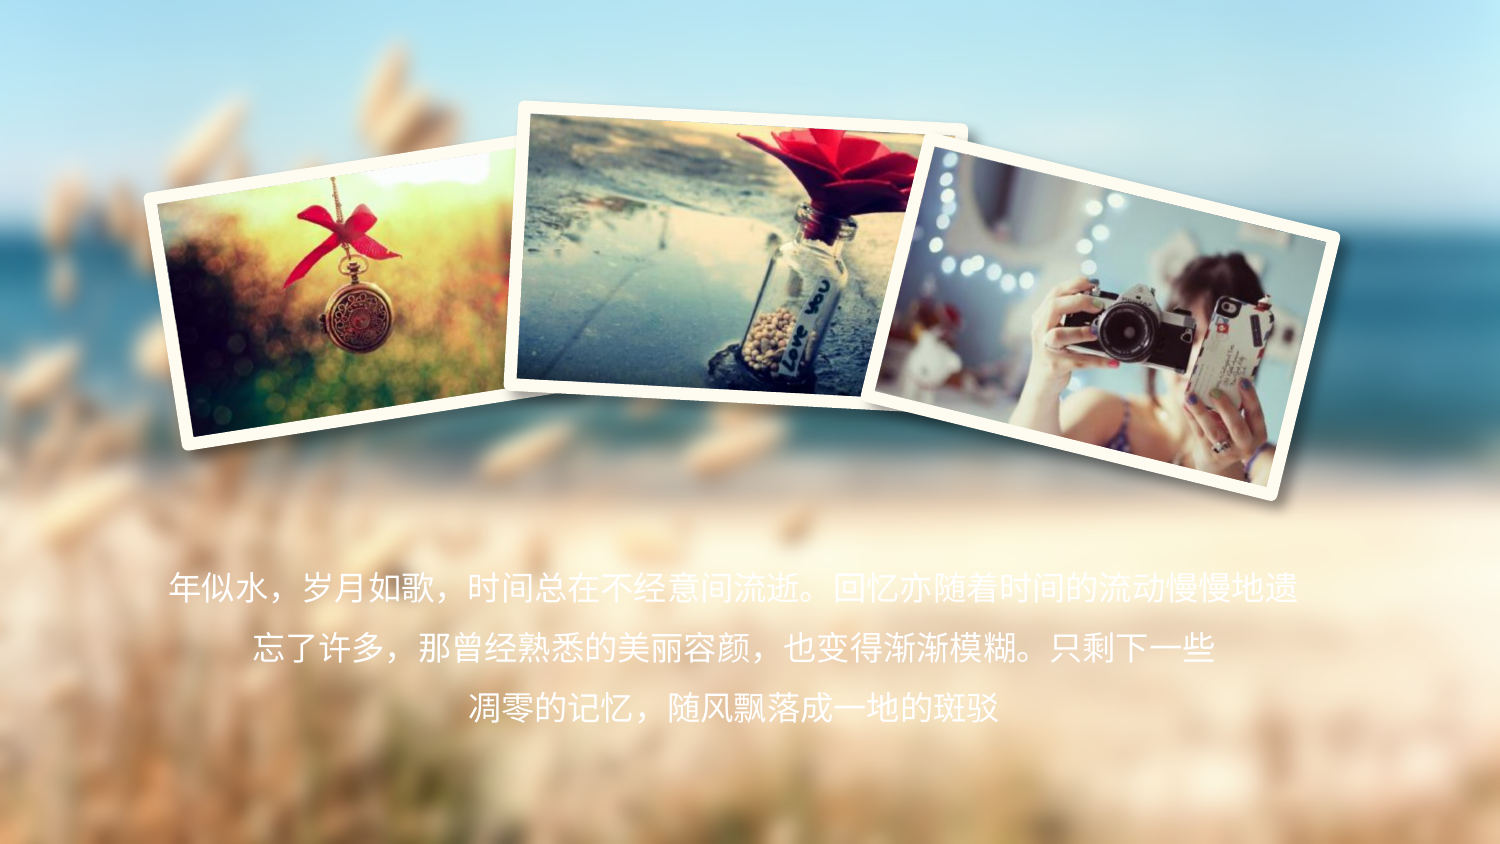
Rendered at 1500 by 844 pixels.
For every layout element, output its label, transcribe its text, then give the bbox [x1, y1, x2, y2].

picture [0, 0, 1500, 844]
text_box 年似水，岁月如歌，时间总在不经意间流逝。回忆亦随着时间的流动慢慢地遗忘了许多，那曾经熟悉的美丽容颜，也变得渐渐模糊。只剩下一些 凋零的记忆，随风飘落成一地的斑驳 [146, 540, 1322, 735]
